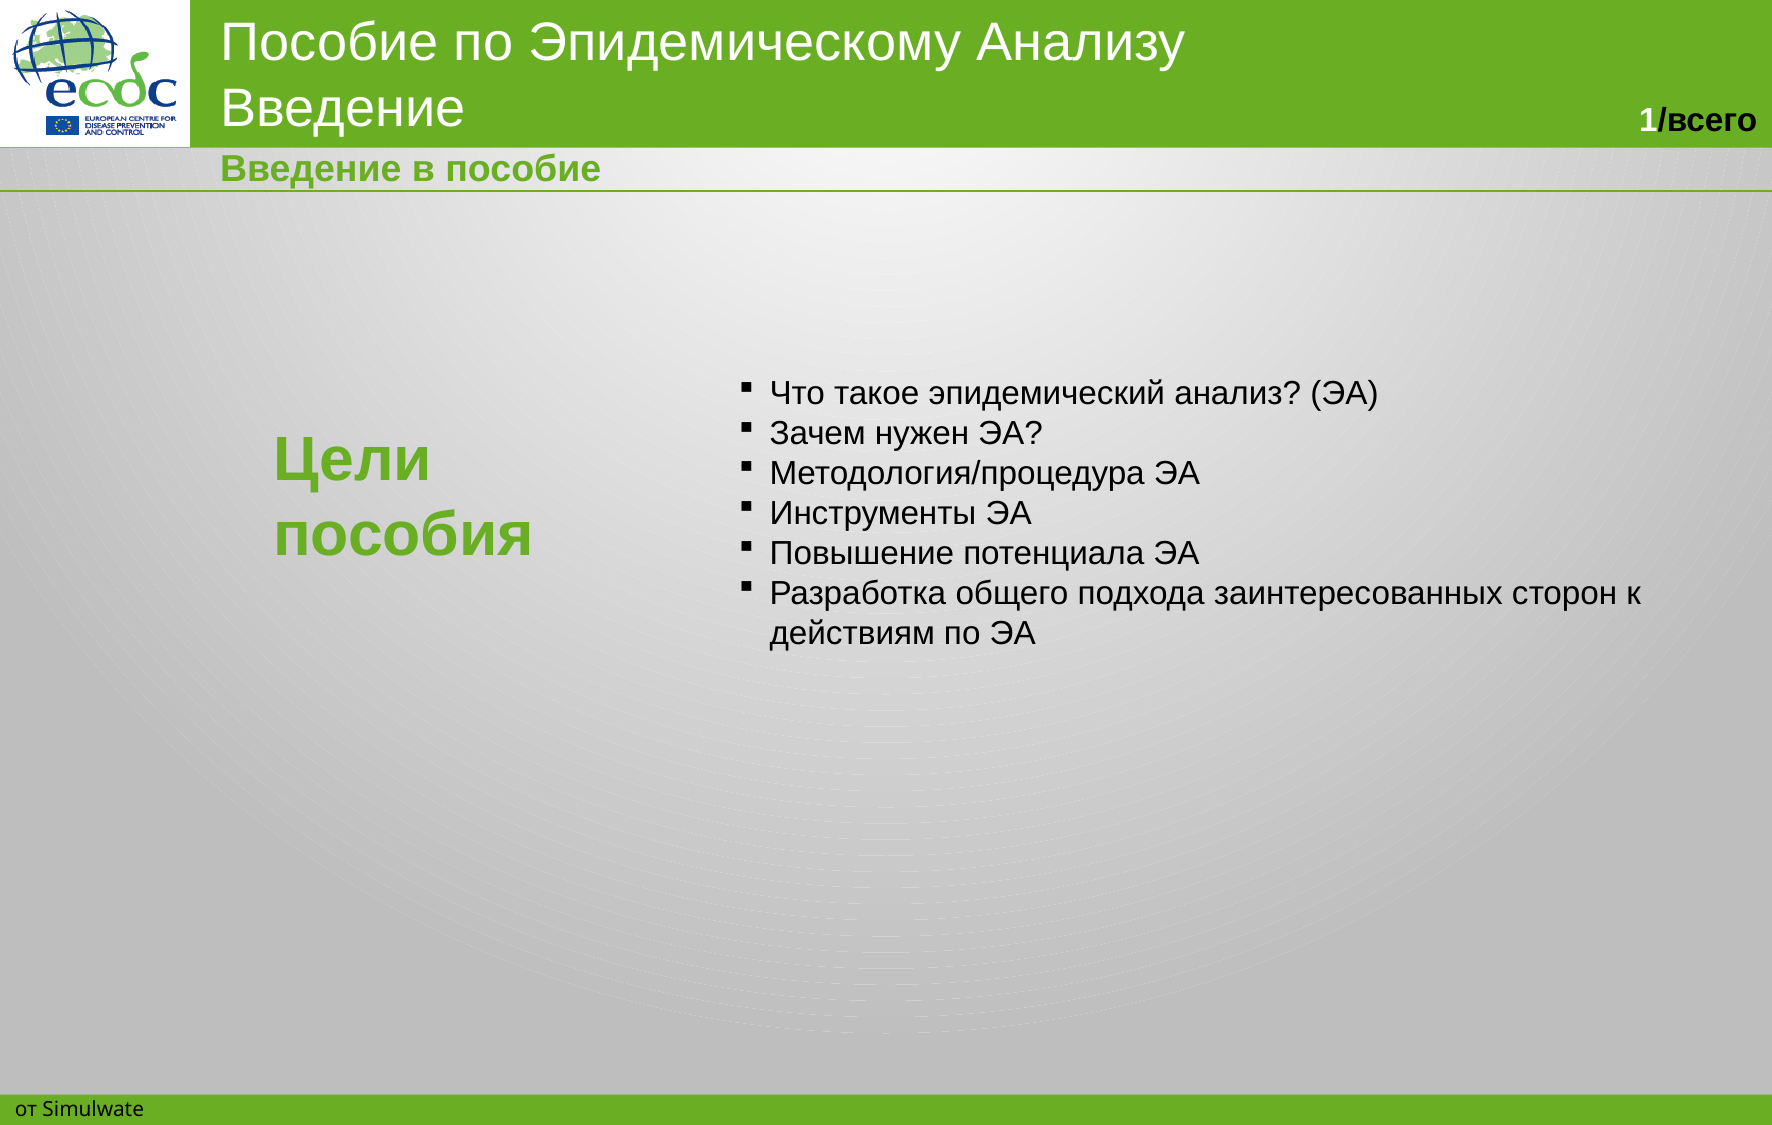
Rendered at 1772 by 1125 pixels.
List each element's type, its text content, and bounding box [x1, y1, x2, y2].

text_box Цели пособия [258, 410, 724, 576]
picture [0, 0, 190, 147]
text_box Что такое эпидемический анализ? (ЭА) Зачем нужен ЭА? Методология/процедура ЭА Инструменты ЭА Повышение потенциала ЭА Разработка общего подхода заинтересованных сторон к действиям по ЭА [723, 364, 1721, 659]
text_box Введение в пособие [205, 141, 1406, 198]
